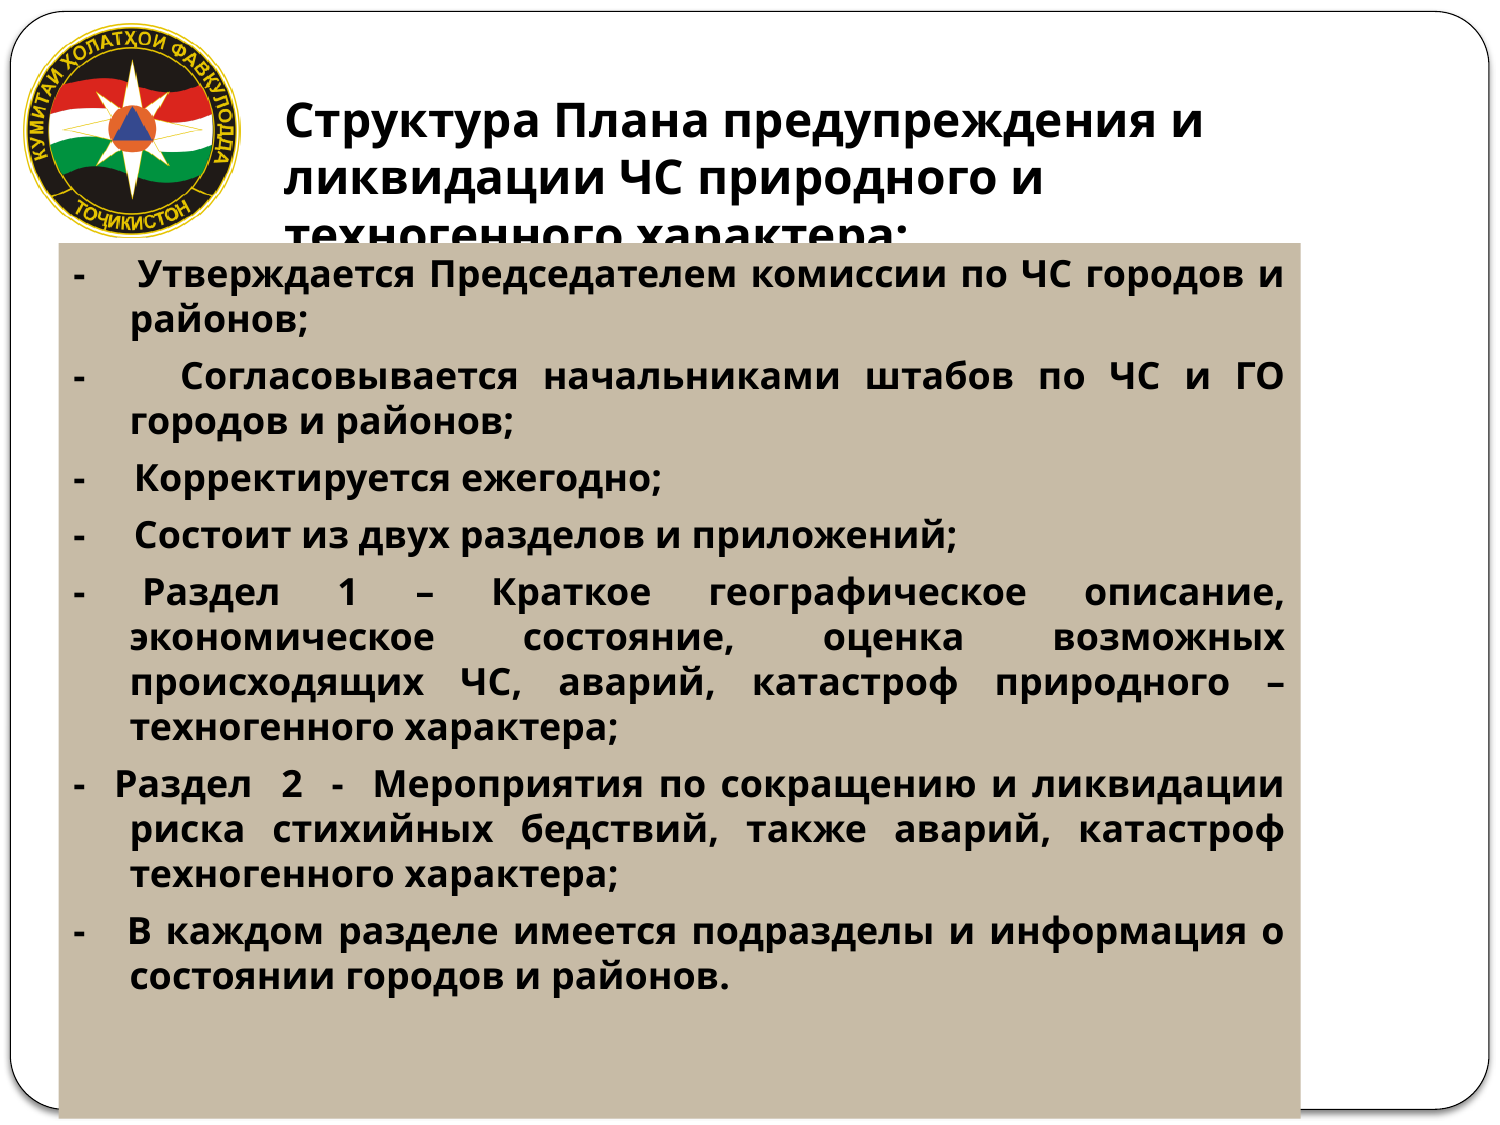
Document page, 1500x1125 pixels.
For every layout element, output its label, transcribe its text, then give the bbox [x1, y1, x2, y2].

text_box Структура Плана предупреждения и ликвидации ЧС природного и техногенного характера: [269, 82, 1313, 270]
picture [23, 23, 241, 239]
text_box - Утверждается Председателем комиссии по ЧС городов и районов; - Согласовывается начальниками штабов по ЧС и ГО городов и районов; - Корректируется ежегодно; - Состоит из двух разделов и приложений; - Раздел 1 – Краткое географическое описание, экономическое состояние, оценка возможных происходящих ЧС, аварий, катастроф природного – техногенного характера; - Раздел 2 - Мероприятия по сокращению и ликвидации риска стихийных бедствий, также аварий, катастроф техногенного характера; - В каждом разделе имеется подразделы и информация о состоянии городов и районов. [58, 243, 1301, 1119]
